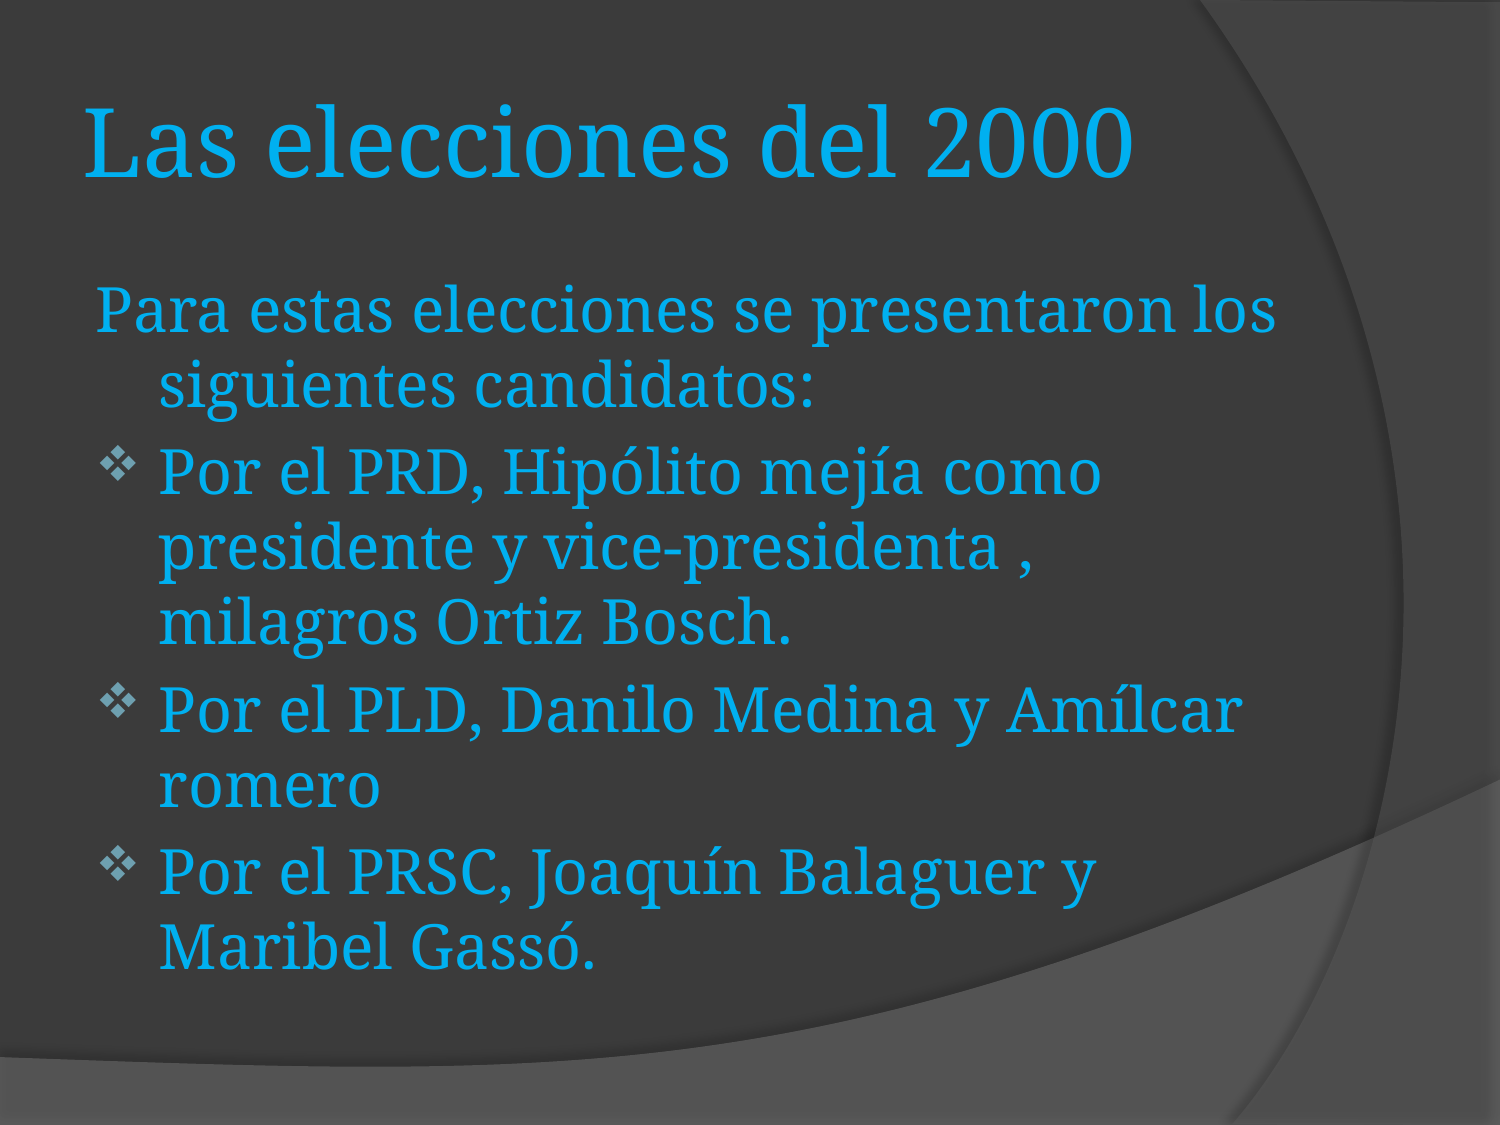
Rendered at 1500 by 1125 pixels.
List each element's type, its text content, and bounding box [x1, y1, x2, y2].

list Para estas elecciones se presentaron los siguientes candidatos: Por el PRD, Hipólito mejía como presidente y vice-presidenta , milagros Ortiz Bosch. Por el PLD, Danilo Medina y Amílcar romero Por el PRSC, Joaquín Balaguer y Maribel Gassó. [75, 262, 1300, 1005]
title Las elecciones del 2000 [75, 45, 1300, 233]
